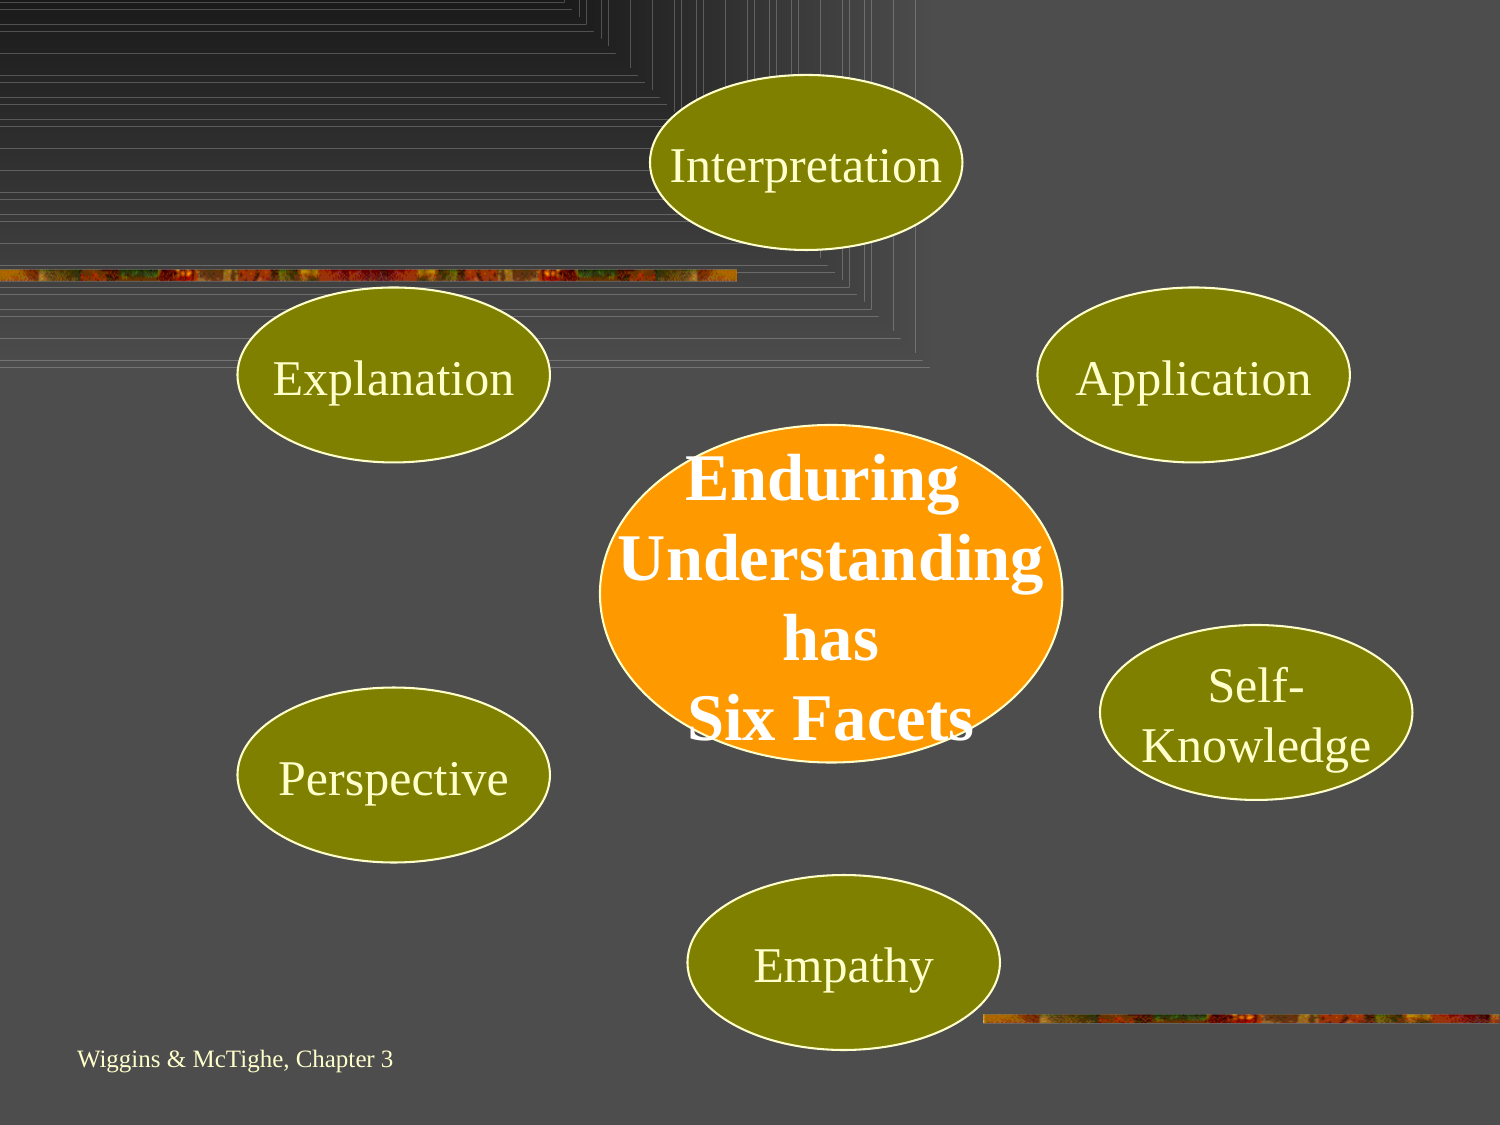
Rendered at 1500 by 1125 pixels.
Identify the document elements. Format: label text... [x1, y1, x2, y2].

text_box Perspective [237, 687, 550, 863]
text_box Wiggins & McTighe, Chapter 3 [62, 962, 525, 1080]
picture [0, 268, 737, 285]
text_box Application [1037, 287, 1350, 463]
text_box Enduring Understanding has Six Facets [599, 424, 1063, 763]
picture [983, 1013, 1500, 1026]
text_box Interpretation [649, 74, 963, 250]
text_box Empathy [687, 875, 1000, 1051]
text_box Explanation [237, 287, 550, 463]
text_box Self- Knowledge [1099, 624, 1413, 800]
